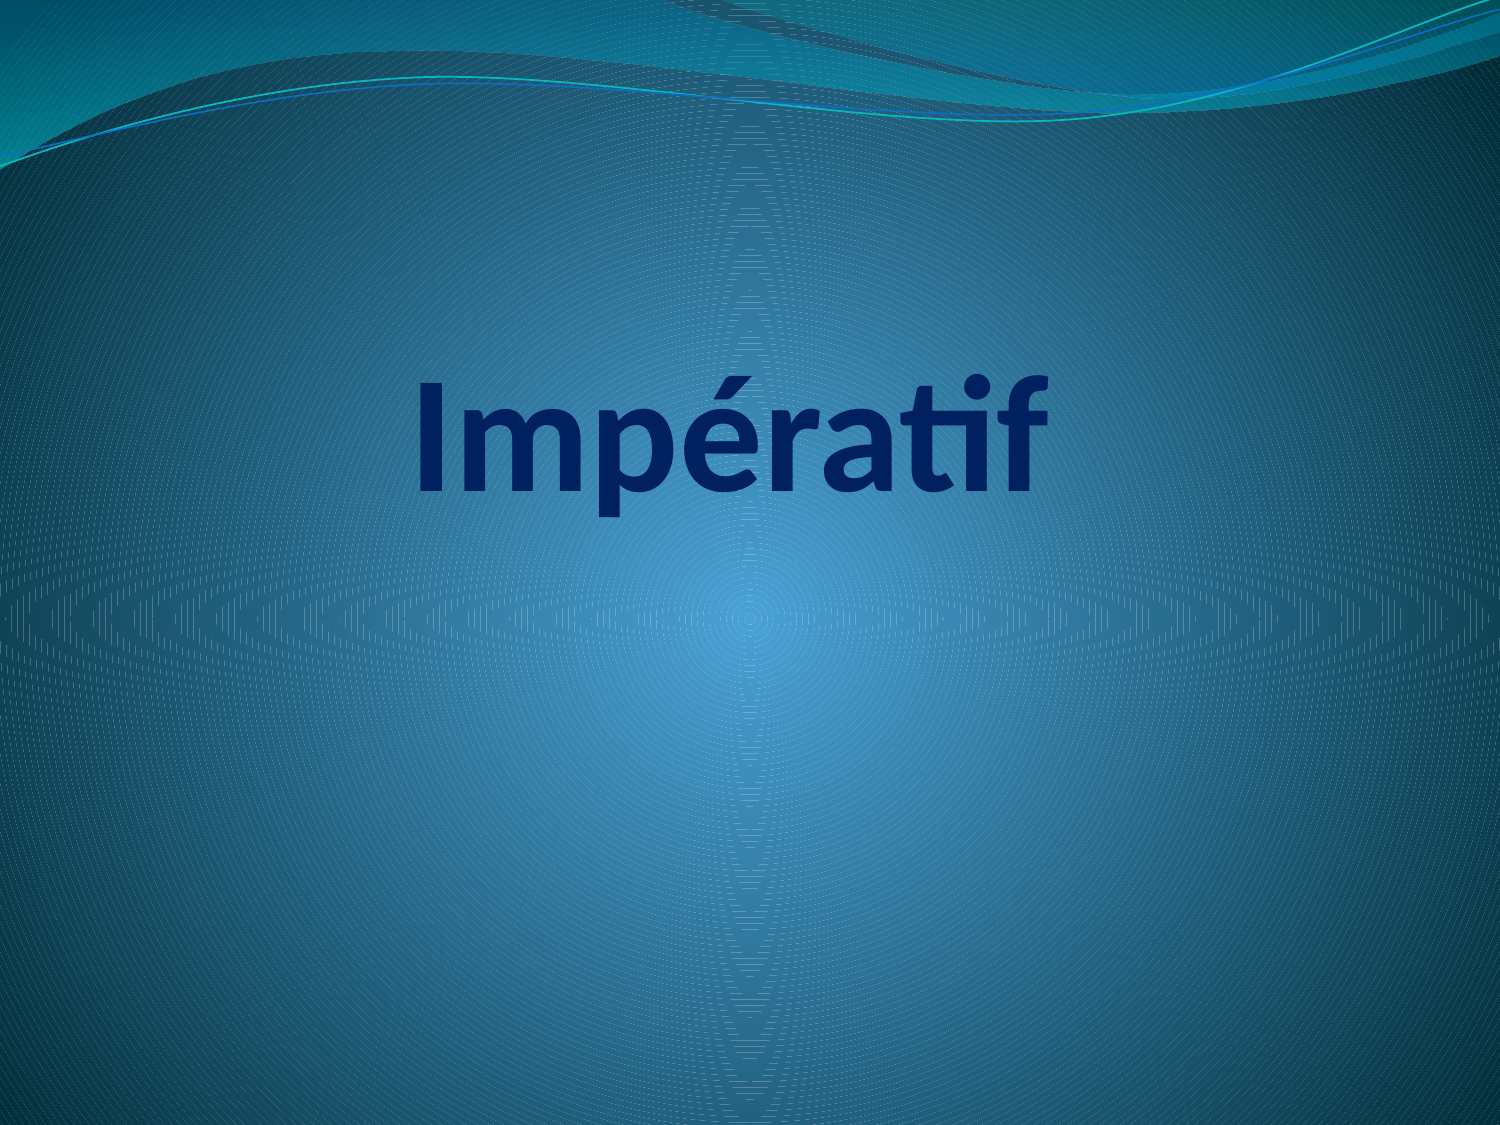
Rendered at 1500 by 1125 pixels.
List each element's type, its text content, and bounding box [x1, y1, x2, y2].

title Impératif [87, 224, 1376, 525]
